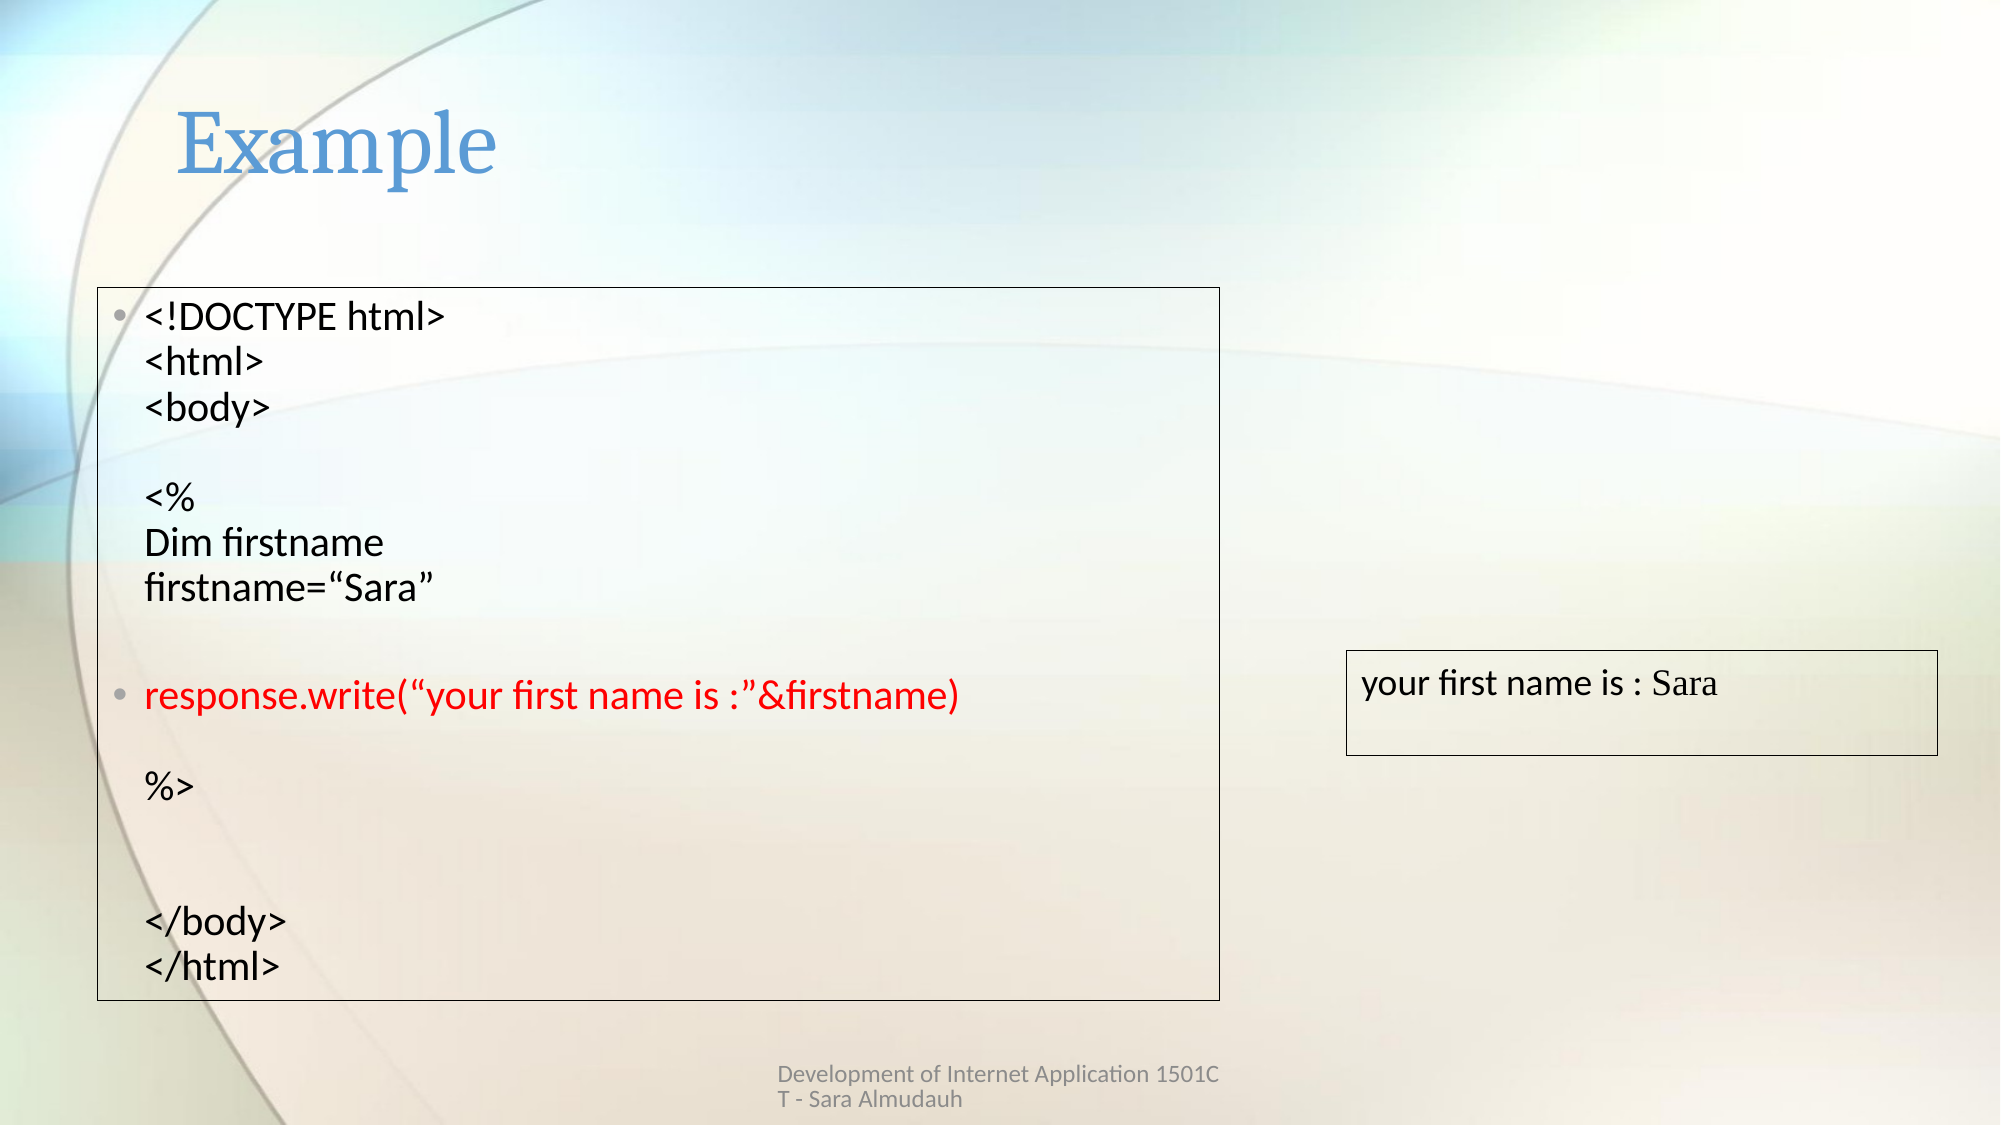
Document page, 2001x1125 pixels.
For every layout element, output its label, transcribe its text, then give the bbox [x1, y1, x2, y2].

text_box your first name is : Sara [1346, 650, 1938, 756]
list <!DOCTYPE html> <html> <body> <% Dim firstname firstname=“Sara” response.write(“your first name is :”&firstname) %> </body> </html> [97, 287, 1220, 1001]
picture [0, 0, 2001, 1125]
title Example [160, 27, 1642, 246]
footer Development of Internet Application 1501CT - Sara Almudauh [762, 1042, 1238, 1103]
